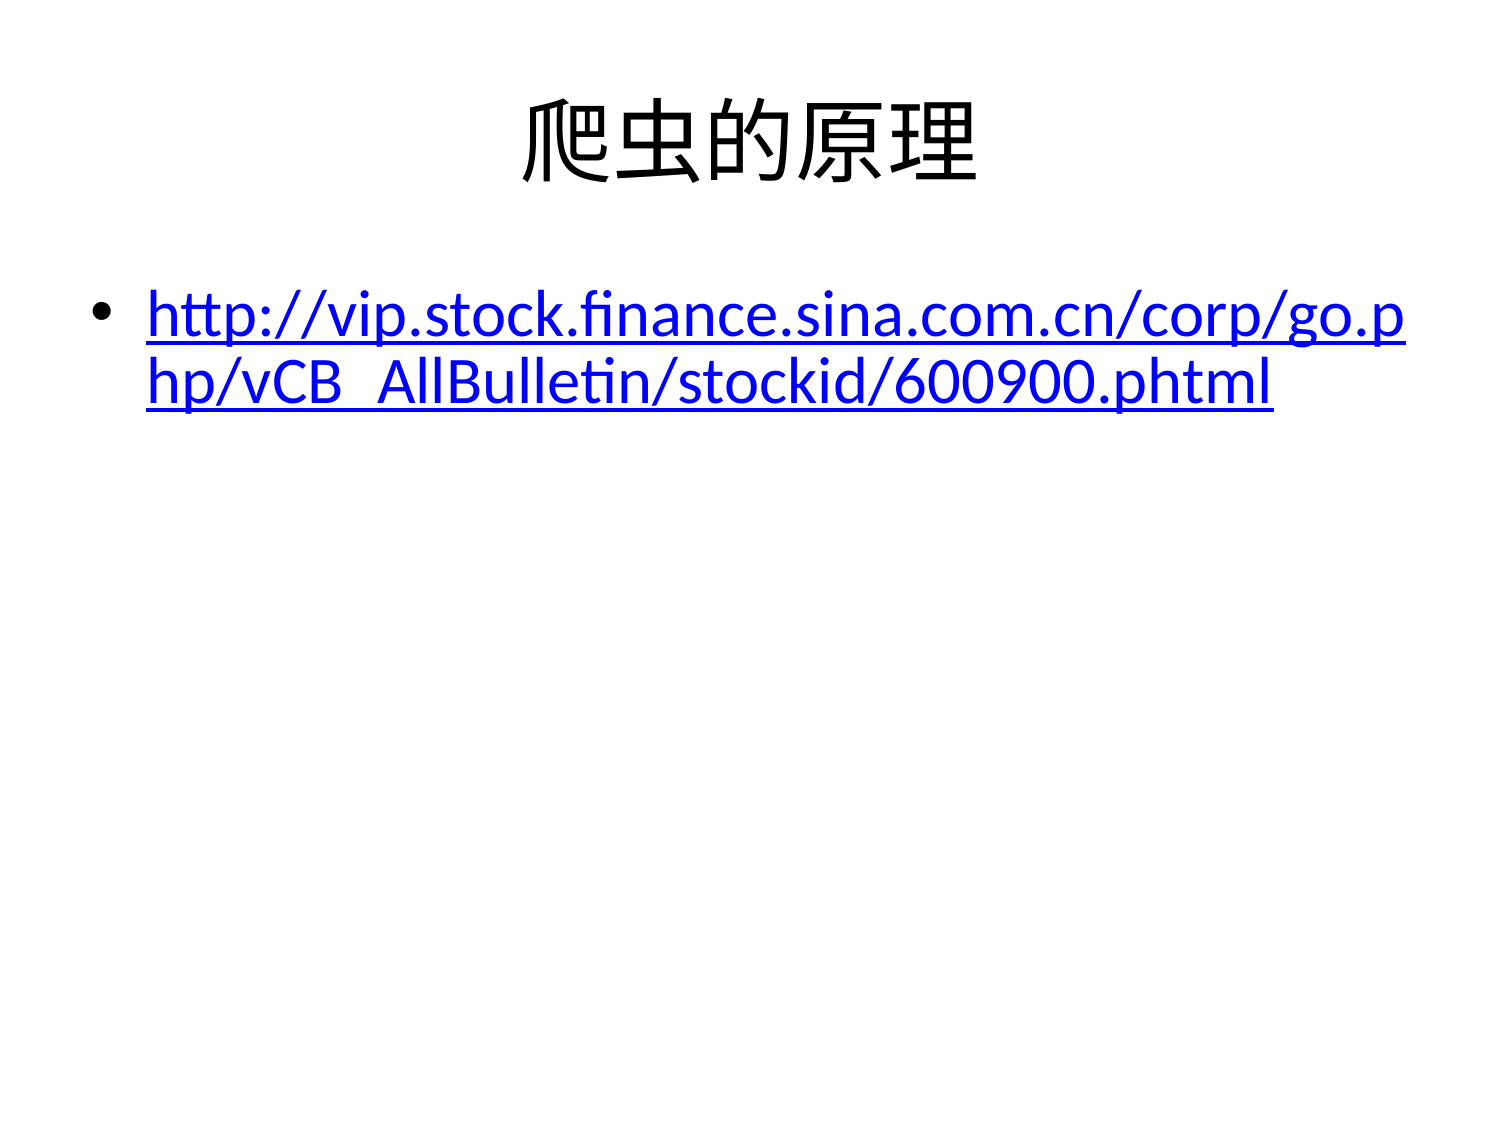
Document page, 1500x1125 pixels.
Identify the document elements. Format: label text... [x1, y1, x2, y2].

title 爬虫的原理 [75, 45, 1425, 233]
list http://vip.stock.finance.sina.com.cn/corp/go.php/vCB_AllBulletin/stockid/600900.phtml [75, 262, 1425, 1005]
